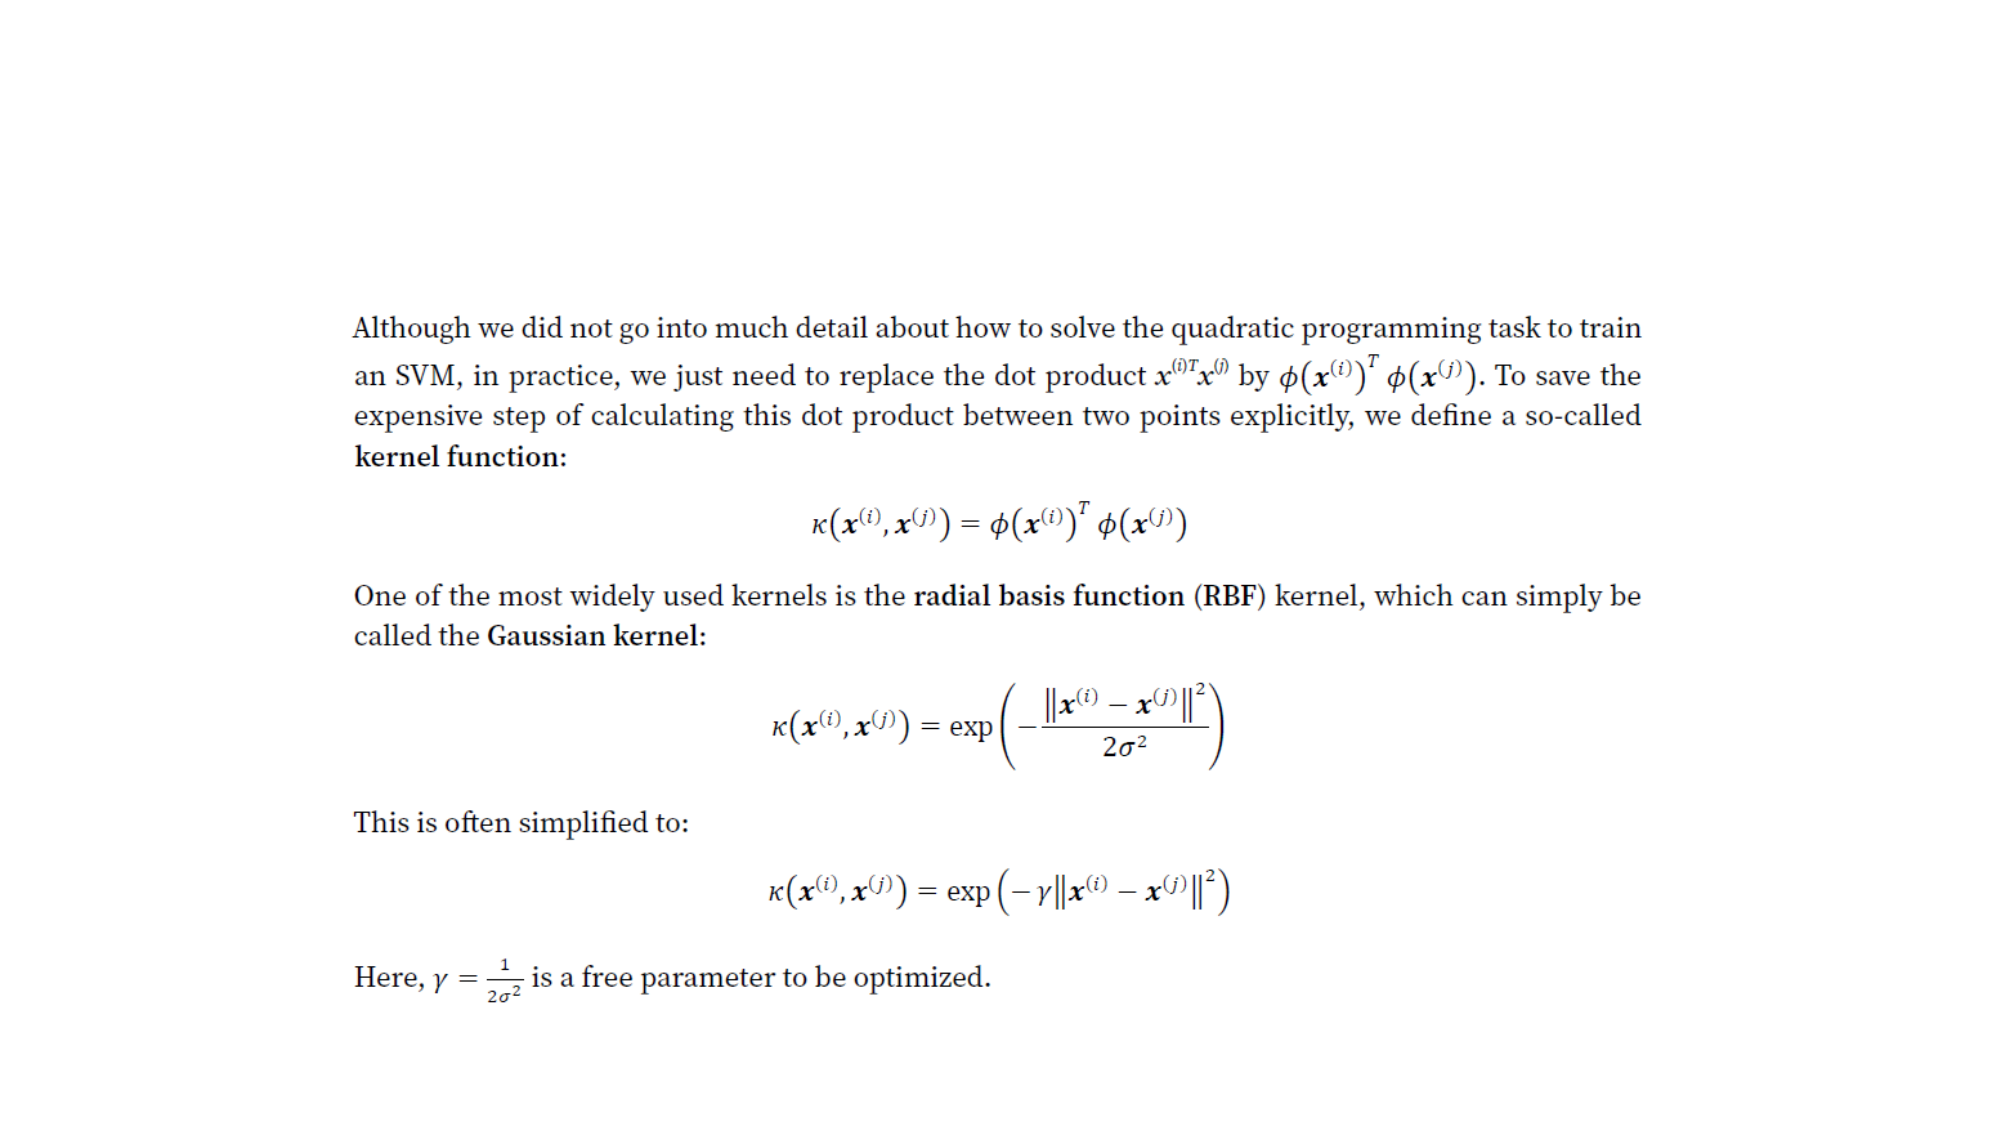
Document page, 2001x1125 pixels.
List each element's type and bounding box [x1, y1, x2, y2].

list [344, 299, 1656, 1014]
